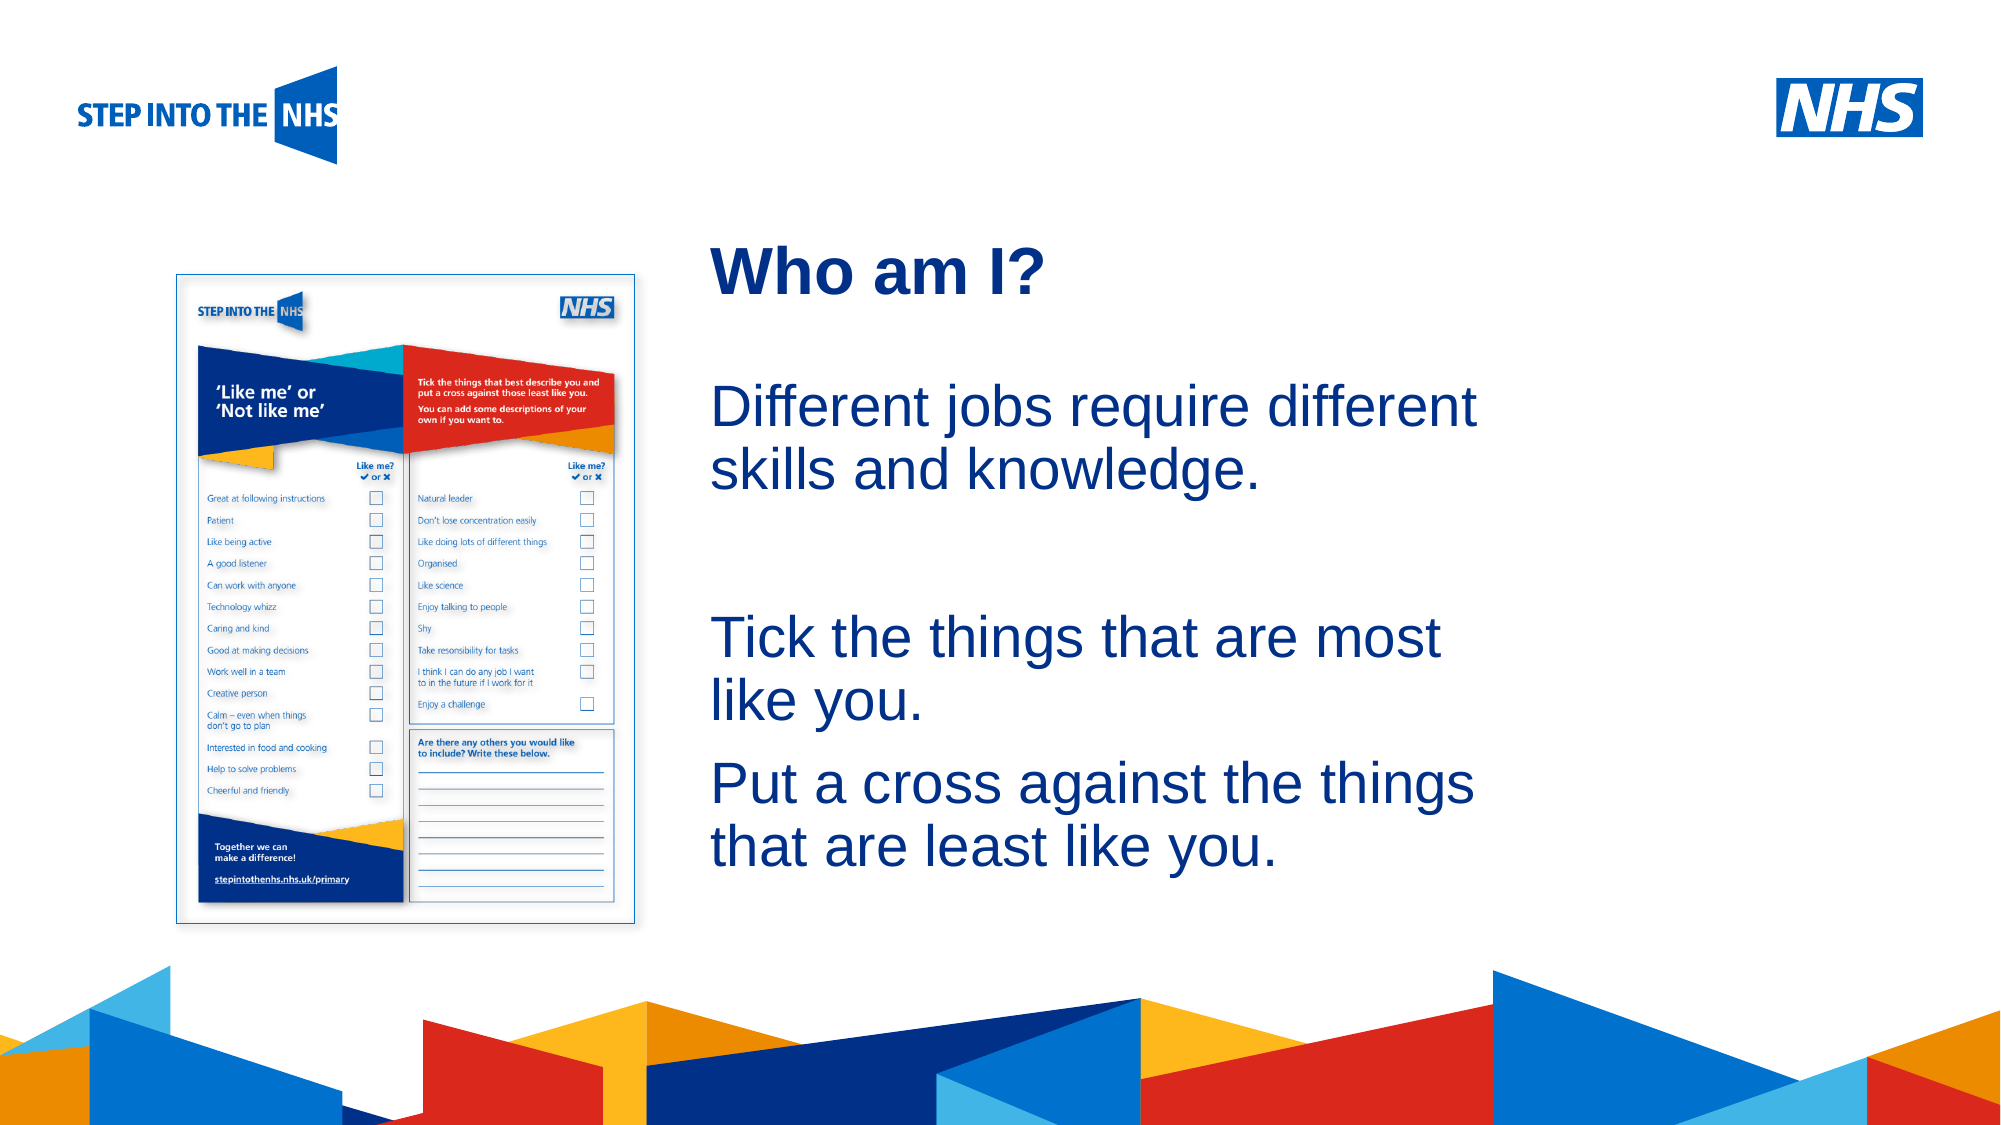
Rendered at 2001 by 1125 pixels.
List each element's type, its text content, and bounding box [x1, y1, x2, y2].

title Who am I? [710, 237, 1621, 313]
picture [176, 274, 635, 924]
list Different jobs require different skills and knowledge. Tick the things that are most like you. Put a cross against the things that are least like you. [710, 376, 1540, 958]
